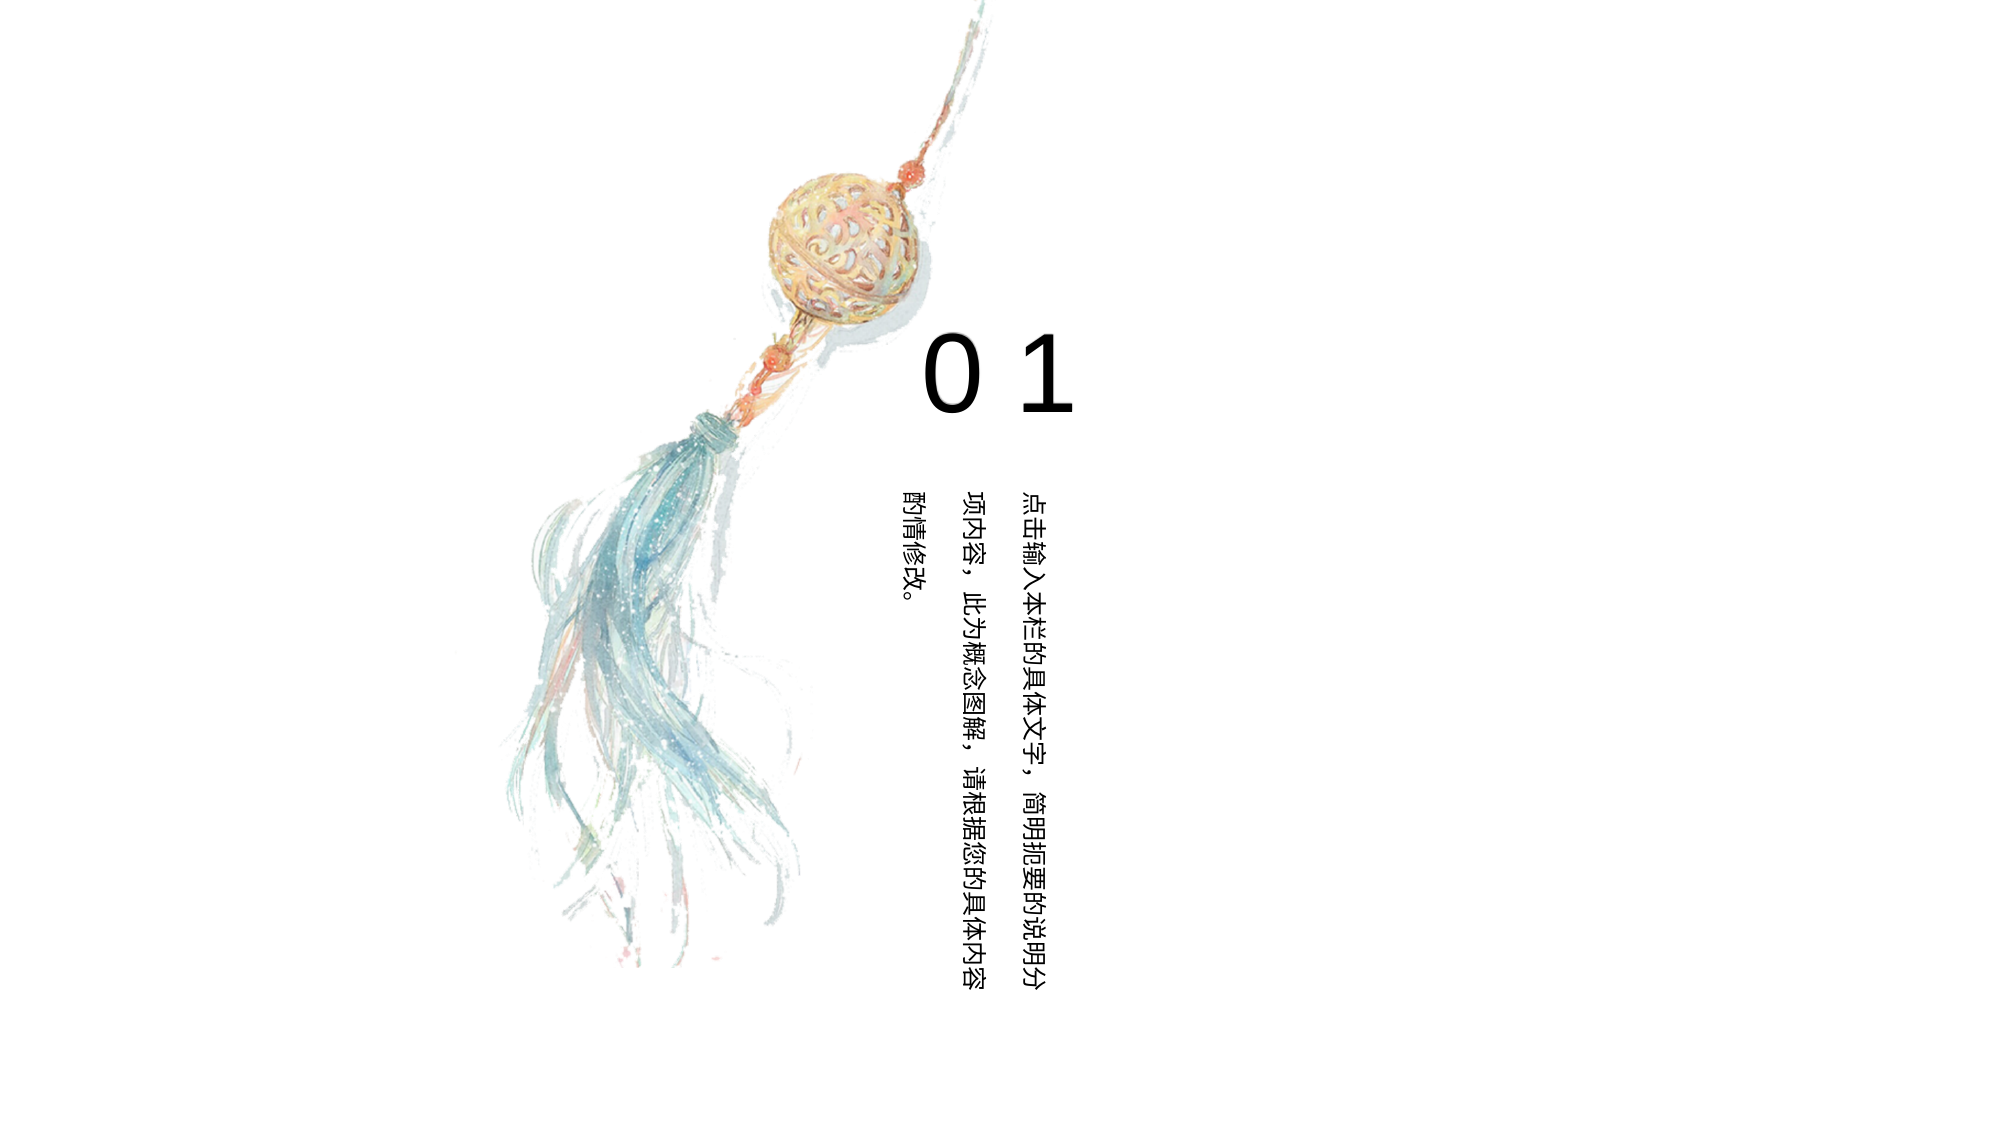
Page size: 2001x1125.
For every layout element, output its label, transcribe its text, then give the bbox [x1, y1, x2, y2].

text_box 点击输入本栏的具体文字，简明扼要的说明分项内容，此为概念图解，请根据您的具体内容酌情修改。 [882, 476, 1088, 1024]
text_box 0 1 [1035, 292, 1164, 442]
picture [395, 0, 1035, 968]
